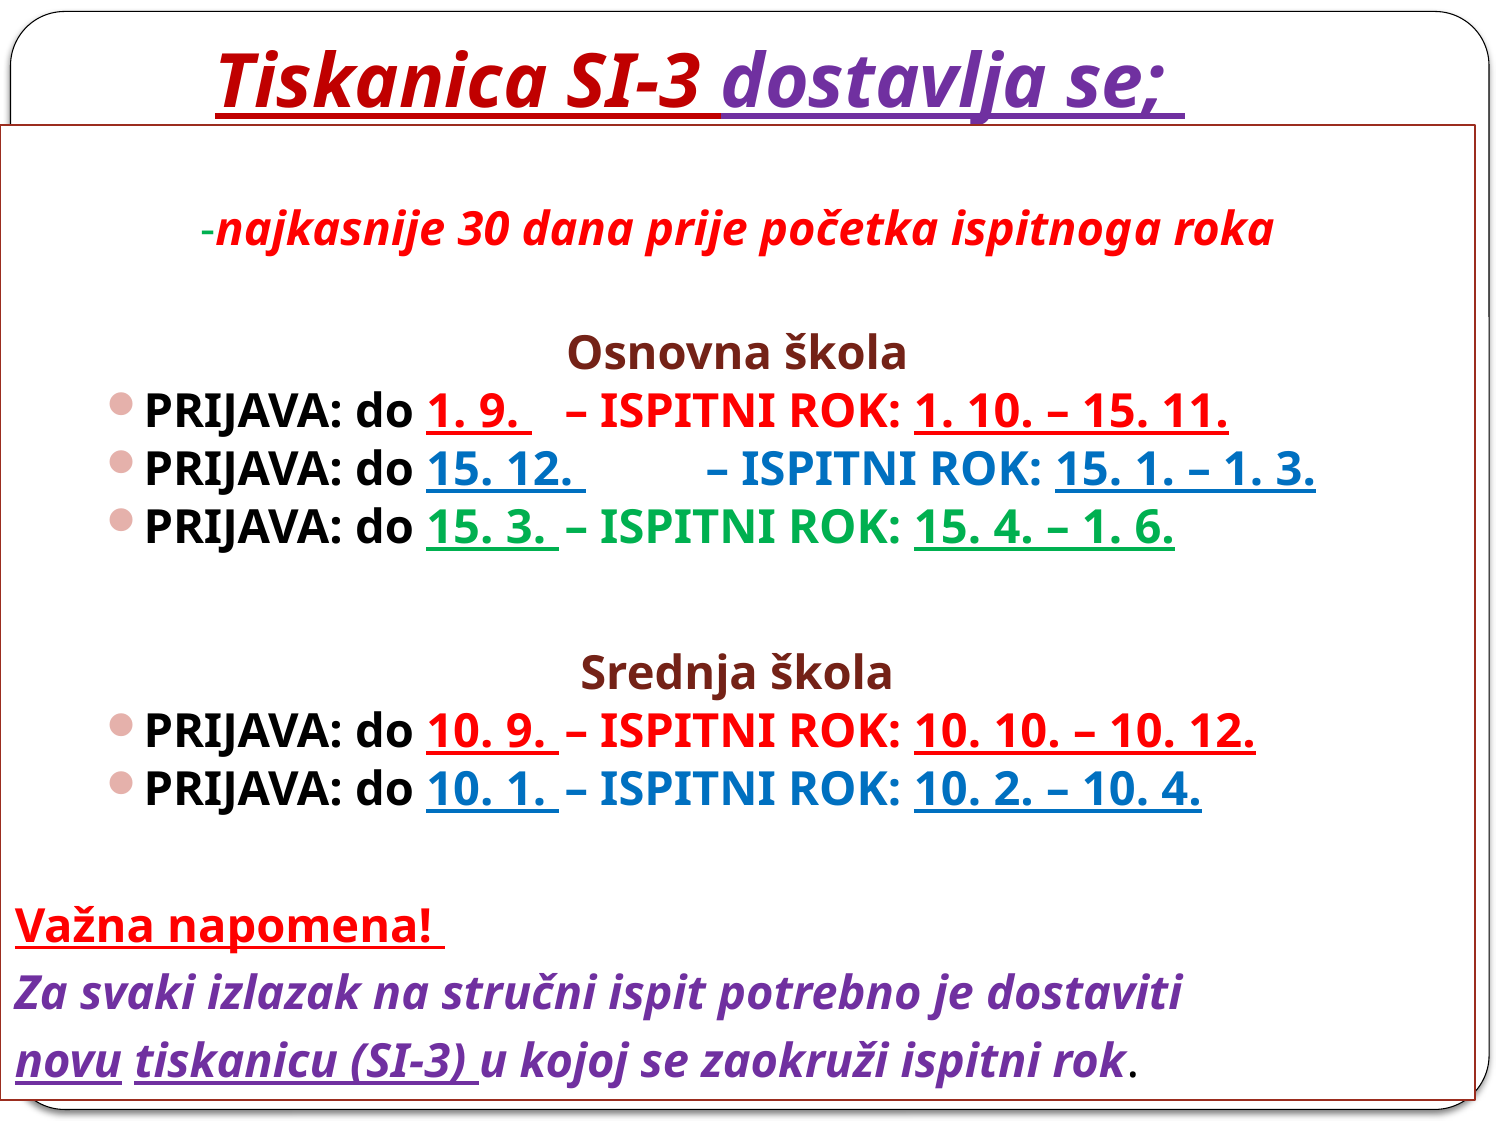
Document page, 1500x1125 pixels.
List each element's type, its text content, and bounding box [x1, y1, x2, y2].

list -najkasnije 30 dana prije početka ispitnoga roka Osnovna škola PRIJAVA: do 1. 9. – ISPITNI ROK: 1. 10. – 15. 11. PRIJAVA: do 15. 12. – ISPITNI ROK: 15. 1. – 1. 3. PRIJAVA: do 15. 3. – ISPITNI ROK: 15. 4. – 1. 6. Srednja škola PRIJAVA: do 10. 9. – ISPITNI ROK: 10. 10. – 10. 12. PRIJAVA: do 10. 1. – ISPITNI ROK: 10. 2. – 10. 4. Važna napomena! Za svaki izlazak na stručni ispit potrebno je dostaviti novu tiskanicu (SI-3) u kojoj se zaokruži ispitni rok. [0, 124, 1476, 1101]
title Tiskanica SI-3 dostavlja se; [24, 24, 1375, 124]
